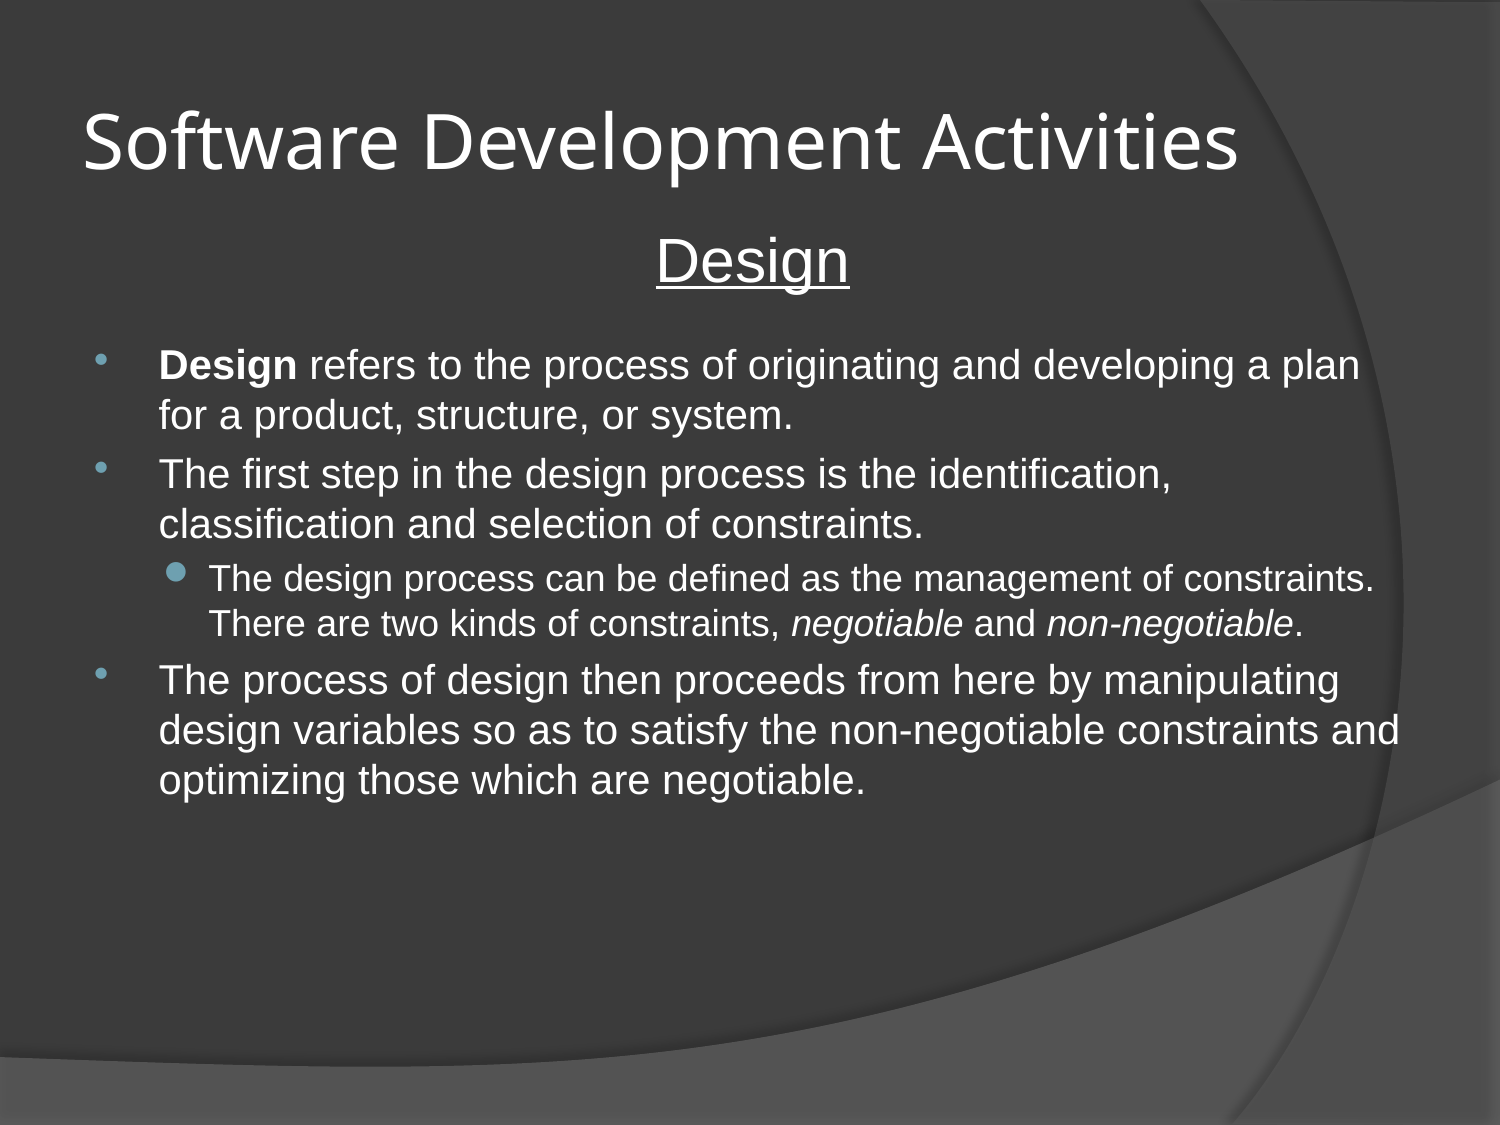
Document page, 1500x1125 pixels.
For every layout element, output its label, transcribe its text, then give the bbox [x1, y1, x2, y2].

title Software Development Activities [75, 45, 1300, 212]
list Design Design refers to the process of originating and developing a plan for a product, structure, or system. The first step in the design process is the identification, classification and selection of constraints. The design process can be defined as the management of constraints. There are two kinds of constraints, negotiable and non-negotiable. The process of design then proceeds from here by manipulating design variables so as to satisfy the non-negotiable constraints and optimizing those which are negotiable. [75, 212, 1425, 975]
